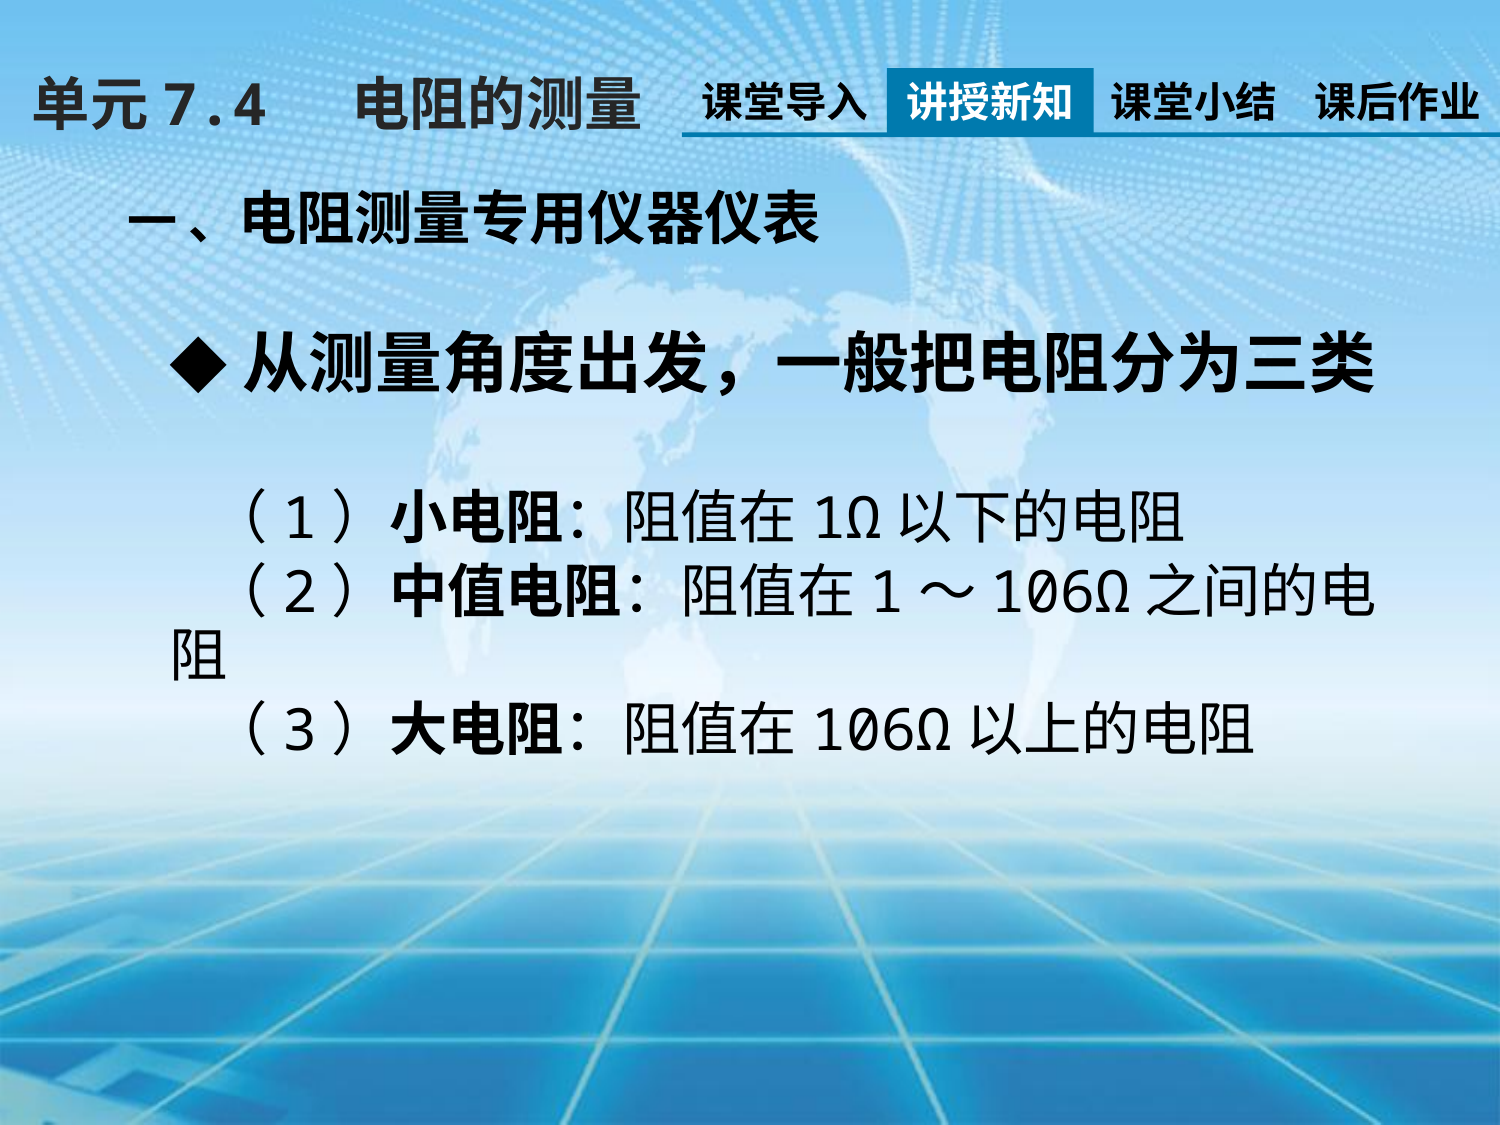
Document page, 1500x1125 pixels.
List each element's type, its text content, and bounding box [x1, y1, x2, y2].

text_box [16, 59, 1500, 146]
picture [0, 0, 1500, 1125]
text_box ◆从测量角度出发，一般把电阻分为三类 （1）小电阻：阻值在1Ω以下的电阻 （2）中值电阻：阻值在1～106Ω之间的电阻 （3）大电阻：阻值在106Ω以上的电阻 [154, 322, 1429, 945]
text_box 一 、电阻测量专用仪器仪表 [112, 168, 1036, 264]
